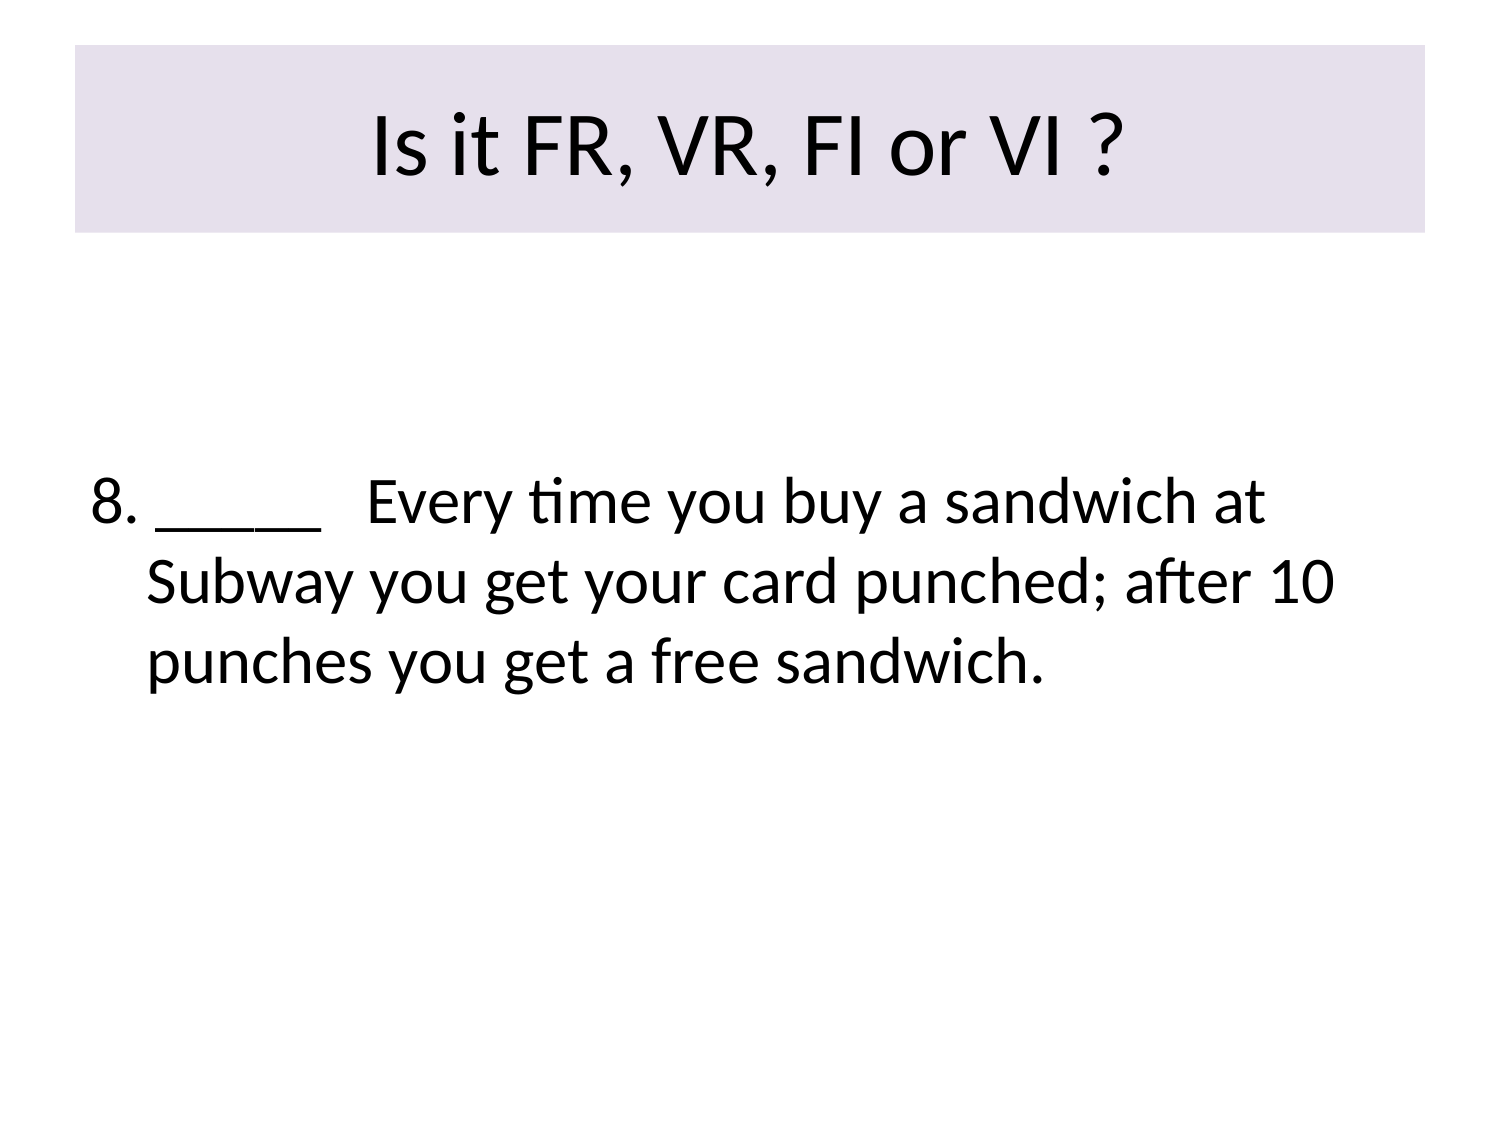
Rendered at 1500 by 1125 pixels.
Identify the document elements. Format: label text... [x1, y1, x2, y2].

title Is it FR, VR, FI or VI ? [75, 45, 1425, 233]
list 8. _____ Every time you buy a sandwich at Subway you get your card punched; after 10 punches you get a free sandwich. [75, 262, 1425, 1005]
